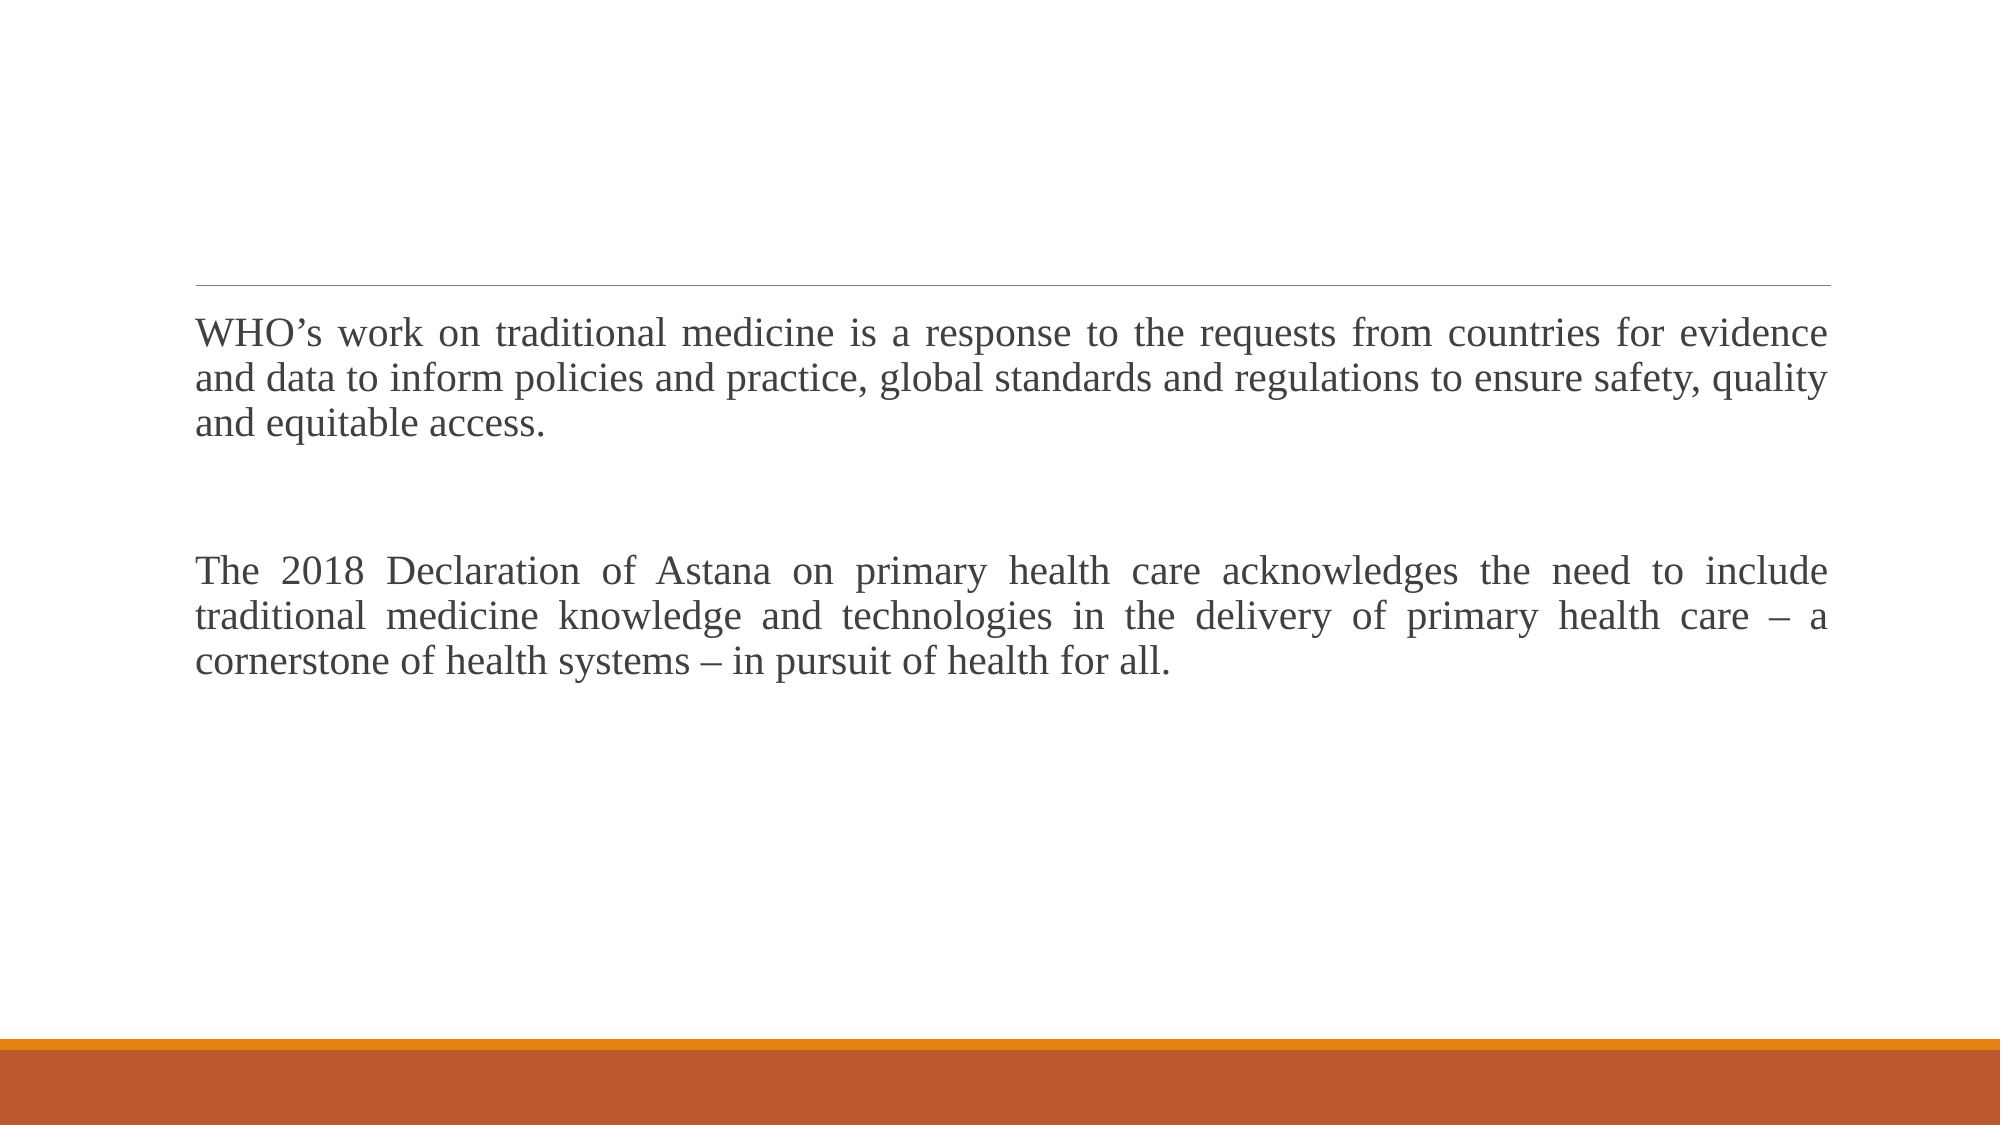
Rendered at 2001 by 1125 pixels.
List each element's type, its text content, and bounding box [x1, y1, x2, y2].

list WHO’s work on traditional medicine is a response to the requests from countries for evidence and data to inform policies and practice, global standards and regulations to ensure safety, quality and equitable access. The 2018 Declaration of Astana on primary health care acknowledges the need to include traditional medicine knowledge and technologies in the delivery of primary health care – a cornerstone of health systems – in pursuit of health for all. [180, 302, 1830, 963]
